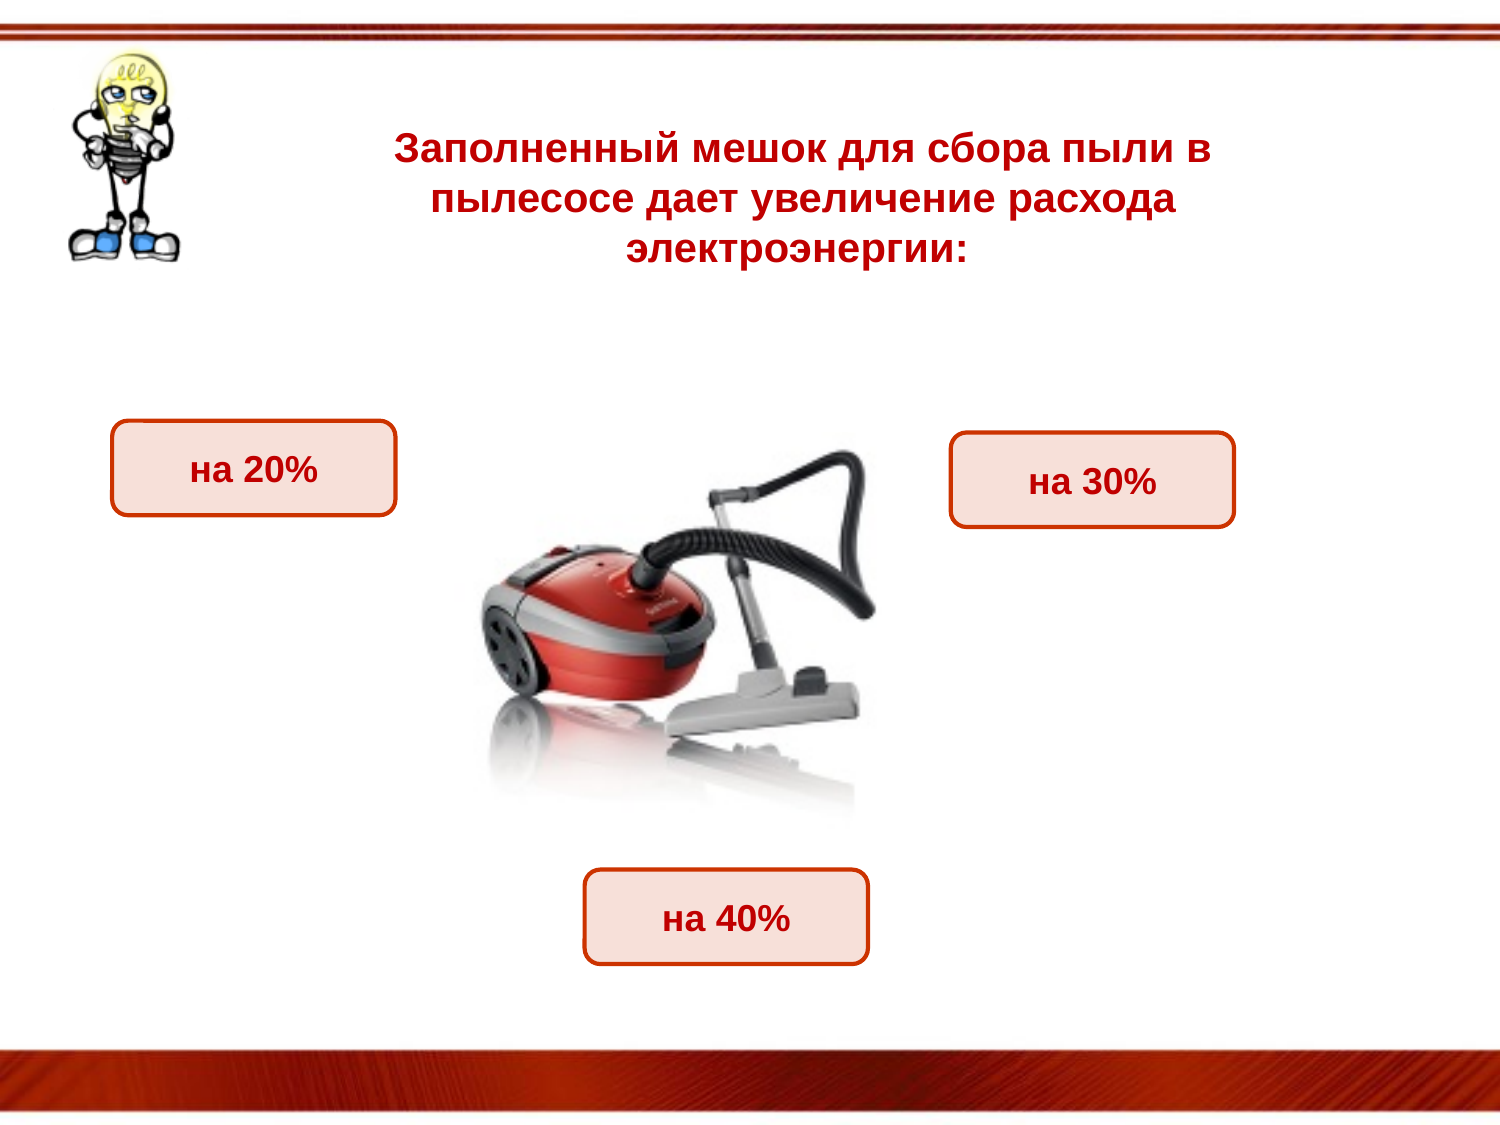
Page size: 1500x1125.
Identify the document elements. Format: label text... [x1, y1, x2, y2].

text_box на 20% [109, 418, 398, 518]
picture [0, 0, 1500, 1125]
text_box на 30% [948, 430, 1237, 530]
text_box Заполненный мешок для сбора пыли в пылесосе дает увеличение расхода электроэнергии: [348, 113, 1258, 369]
text_box на 40% [582, 867, 871, 967]
